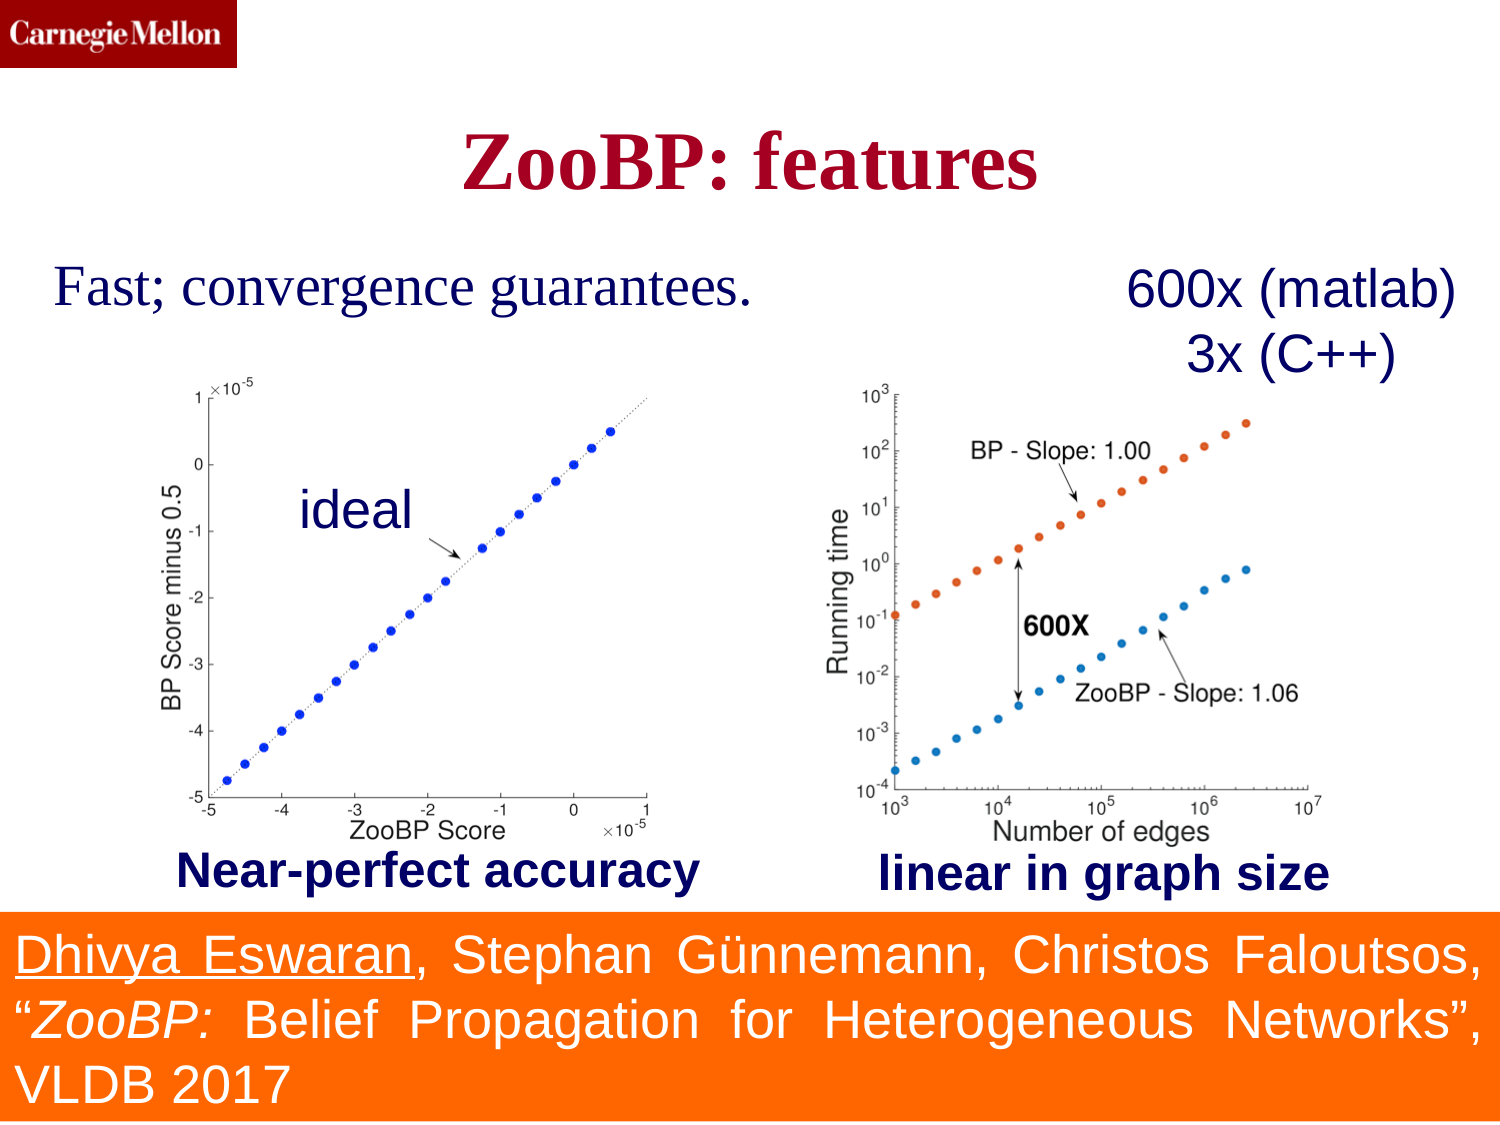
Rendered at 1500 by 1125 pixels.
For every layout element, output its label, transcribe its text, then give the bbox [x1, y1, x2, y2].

text_box 600x (matlab) 3x (C++) [1111, 245, 1473, 391]
text_box Dhivya Eswaran, Stephan Günnemann, Christos Faloutsos, “ZooBP: Belief Propagation for Heterogeneous Networks”, VLDB 2017 [0, 911, 1500, 1122]
picture [0, 0, 237, 68]
text_box linear in graph size [862, 832, 1346, 908]
picture [153, 355, 662, 852]
text_box Near-perfect accuracy [160, 829, 716, 905]
title ZooBP: features [112, 99, 1388, 213]
list Fast; convergence guarantees. [38, 239, 1500, 381]
picture [823, 376, 1327, 850]
